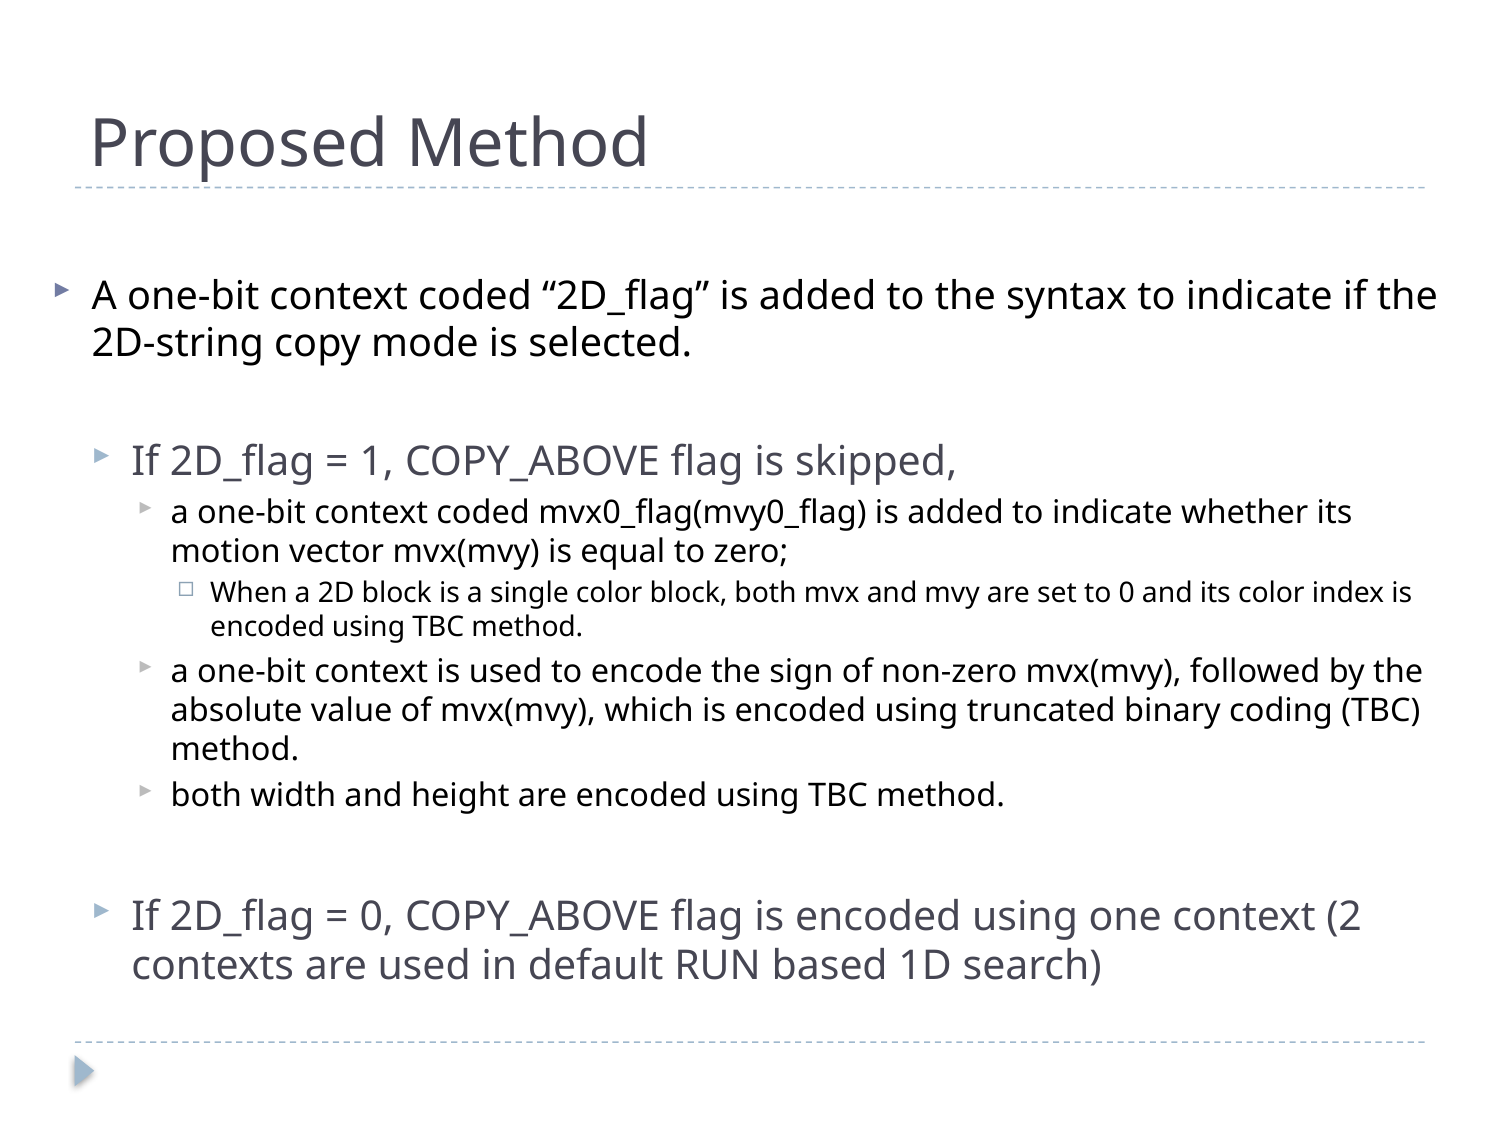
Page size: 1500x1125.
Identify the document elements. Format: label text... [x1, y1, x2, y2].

list A one-bit context coded “2D_flag” is added to the syntax to indicate if the 2D-string copy mode is selected. If 2D_flag = 1, COPY_ABOVE flag is skipped, a one-bit context coded mvx0_flag(mvy0_flag) is added to indicate whether its motion vector mvx(mvy) is equal to zero; When a 2D block is a single color block, both mvx and mvy are set to 0 and its color index is encoded using TBC method. a one-bit context is used to encode the sign of non-zero mvx(mvy), followed by the absolute value of mvx(mvy), which is encoded using truncated binary coding (TBC) method. both width and height are encoded using TBC method. If 2D_flag = 0, COPY_ABOVE flag is encoded using one context (2 contexts are used in default RUN based 1D search) [37, 262, 1475, 1005]
title Proposed Method [75, 24, 1425, 188]
